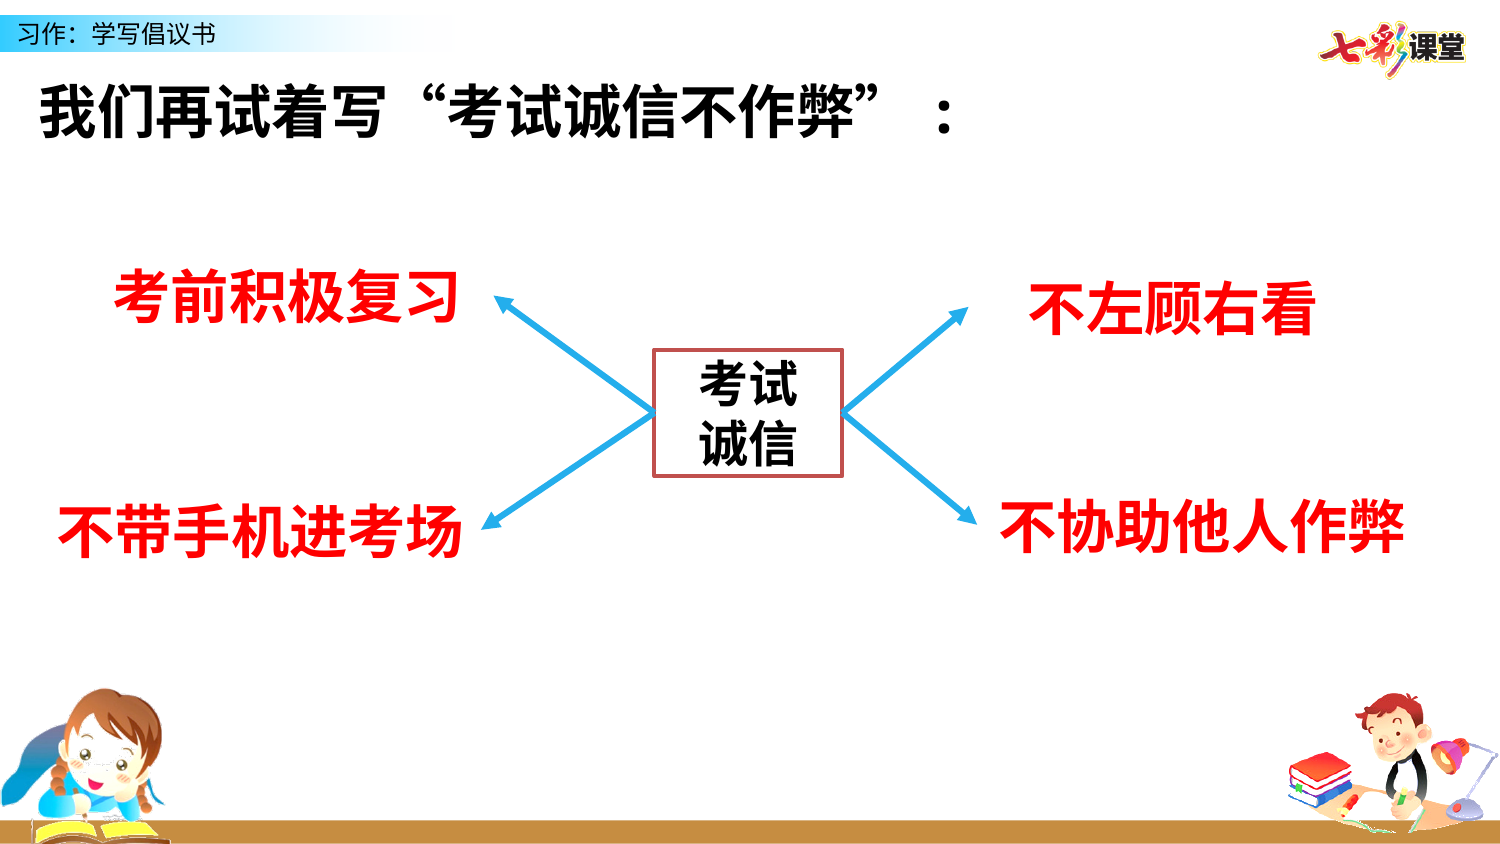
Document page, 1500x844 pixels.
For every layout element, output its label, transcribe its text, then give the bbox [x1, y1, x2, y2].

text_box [841, 412, 978, 525]
text_box 不带手机进考场 [37, 491, 483, 568]
picture [0, 648, 180, 844]
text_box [480, 412, 655, 530]
text_box 我们再试着写“考试诚信不作弊”: [24, 67, 989, 153]
text_box 不左顾右看 [966, 270, 1380, 343]
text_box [842, 306, 969, 411]
picture [1316, 20, 1468, 80]
text_box 不协助他人作弊 [975, 486, 1429, 563]
text_box 考前积极复习 [96, 259, 495, 332]
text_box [493, 295, 655, 412]
text_box 考试 诚信 [659, 348, 836, 478]
picture [1284, 648, 1500, 844]
